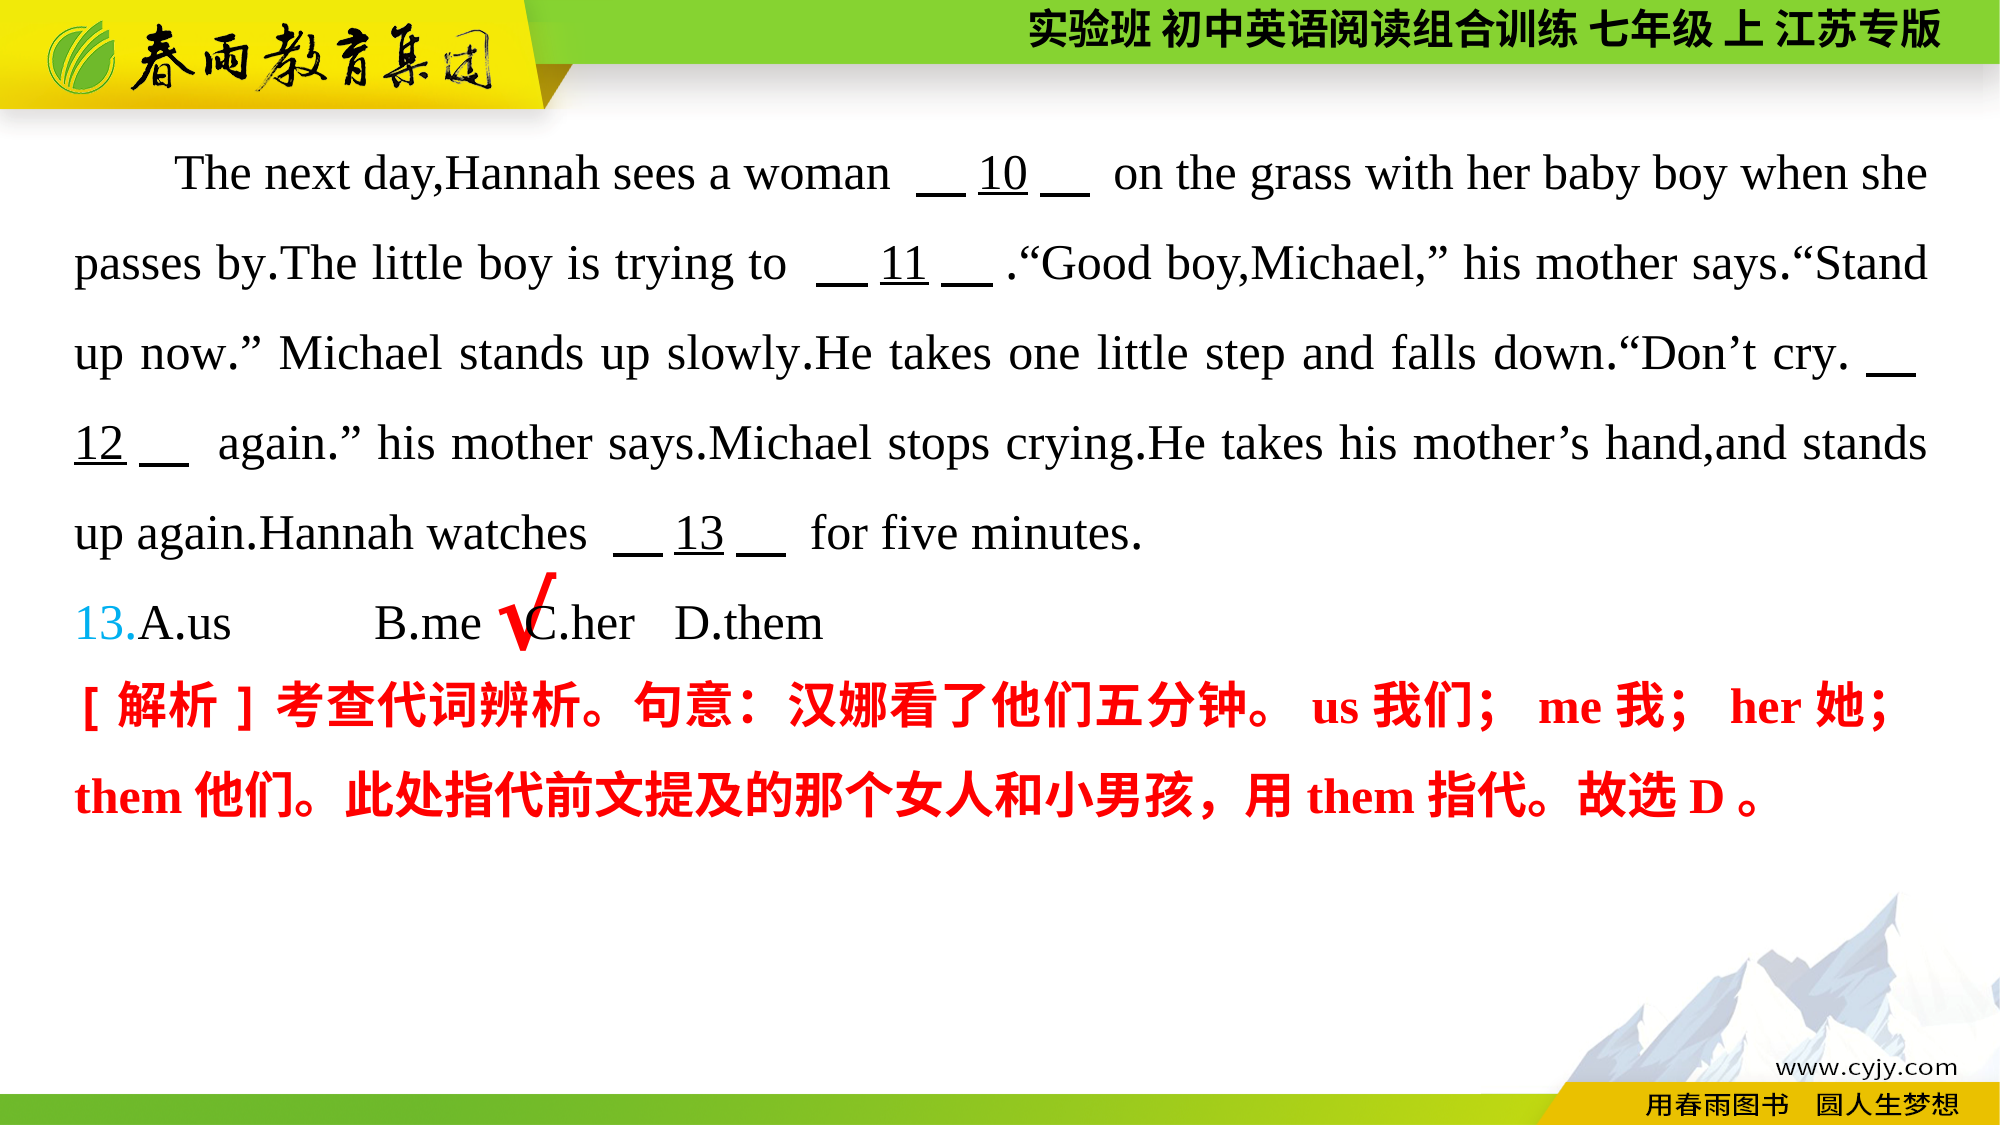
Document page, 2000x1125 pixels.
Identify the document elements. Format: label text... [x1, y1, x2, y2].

list The next day,Hannah sees a woman 10 on the grass with her baby boy when she passes by.The little boy is trying to 11 .“Good boy,Michael,” his mother says.“Stand up now.” Michael stands up slowly.He takes one little step and falls down.“Don’t cry. 12 again.” his mother says.Michael stops crying.He takes his mother’s hand,and stands up again.Hannah watches 13 for five minutes. 13.A.us B.me C.her D.them [59, 101, 1944, 635]
picture [0, 0, 2000, 1125]
text_box [解析]考查代词辨析。句意：汉娜看了他们五分钟。us我们；me我；her她；them他们。此处指代前文提及的那个女人和小男孩，用them指代。故选D。 [59, 635, 1944, 831]
